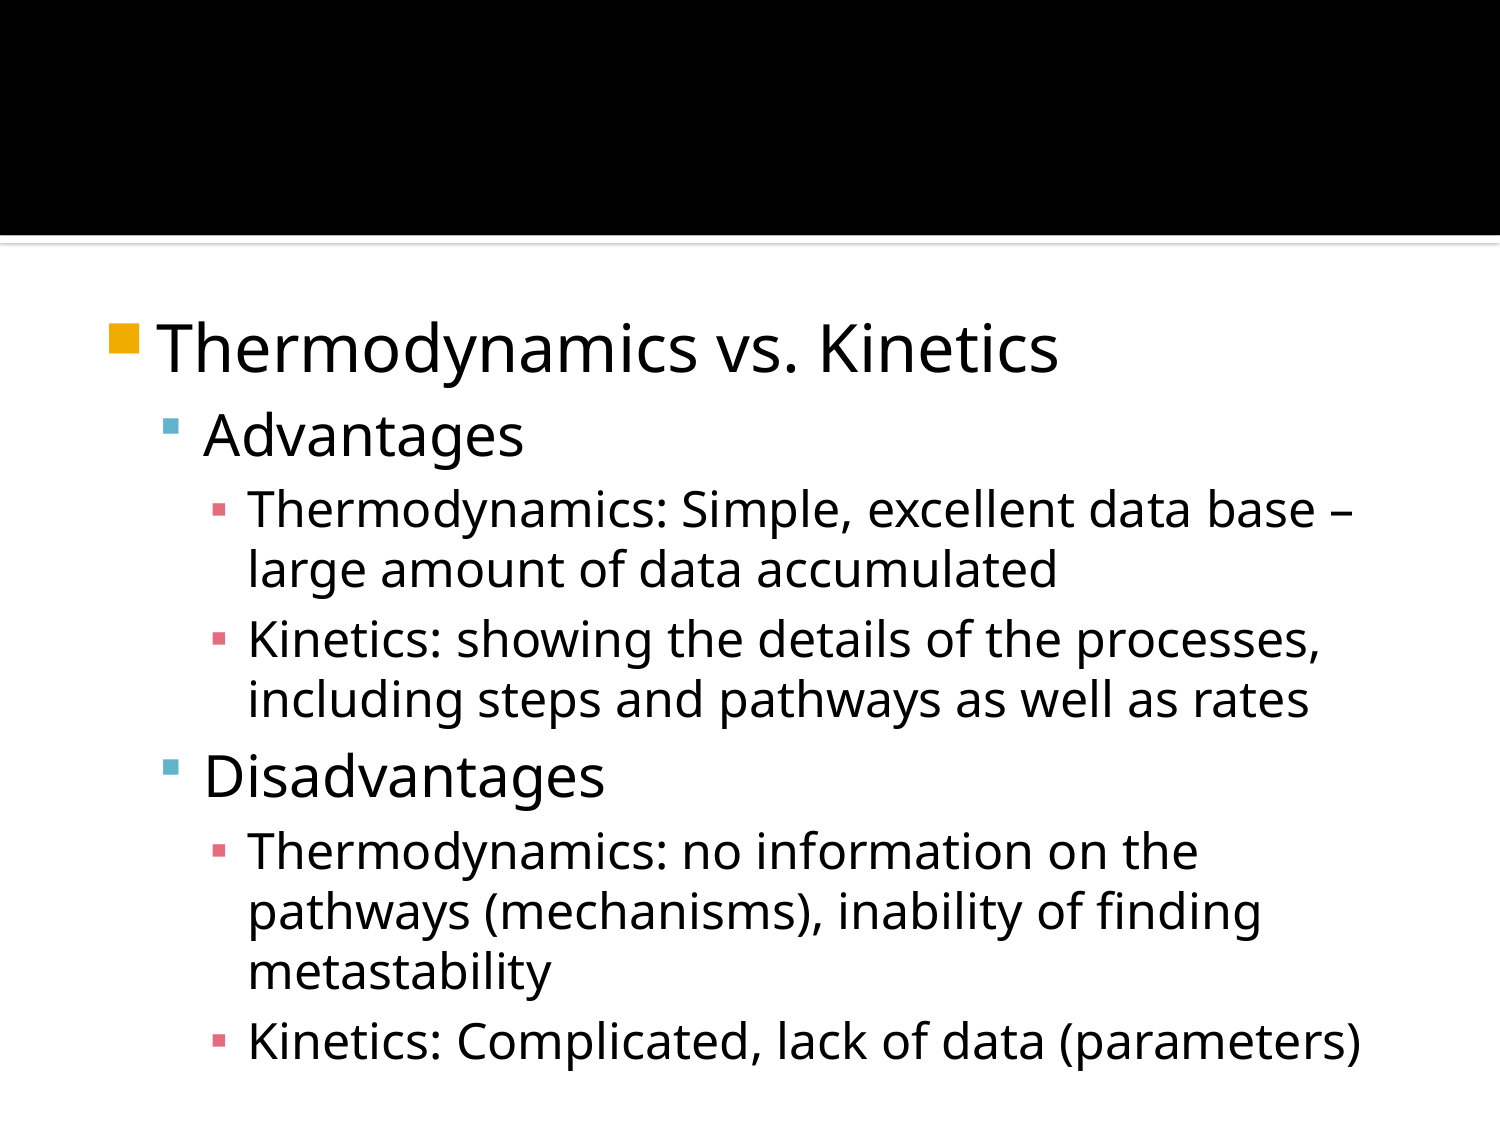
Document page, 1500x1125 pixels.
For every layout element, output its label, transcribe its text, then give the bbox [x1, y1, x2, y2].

list Thermodynamics vs. Kinetics Advantages Thermodynamics: Simple, excellent data base – large amount of data accumulated Kinetics: showing the details of the processes, including steps and pathways as well as rates Disadvantages Thermodynamics: no information on the pathways (mechanisms), inability of finding metastability Kinetics: Complicated, lack of data (parameters) [75, 291, 1425, 1050]
